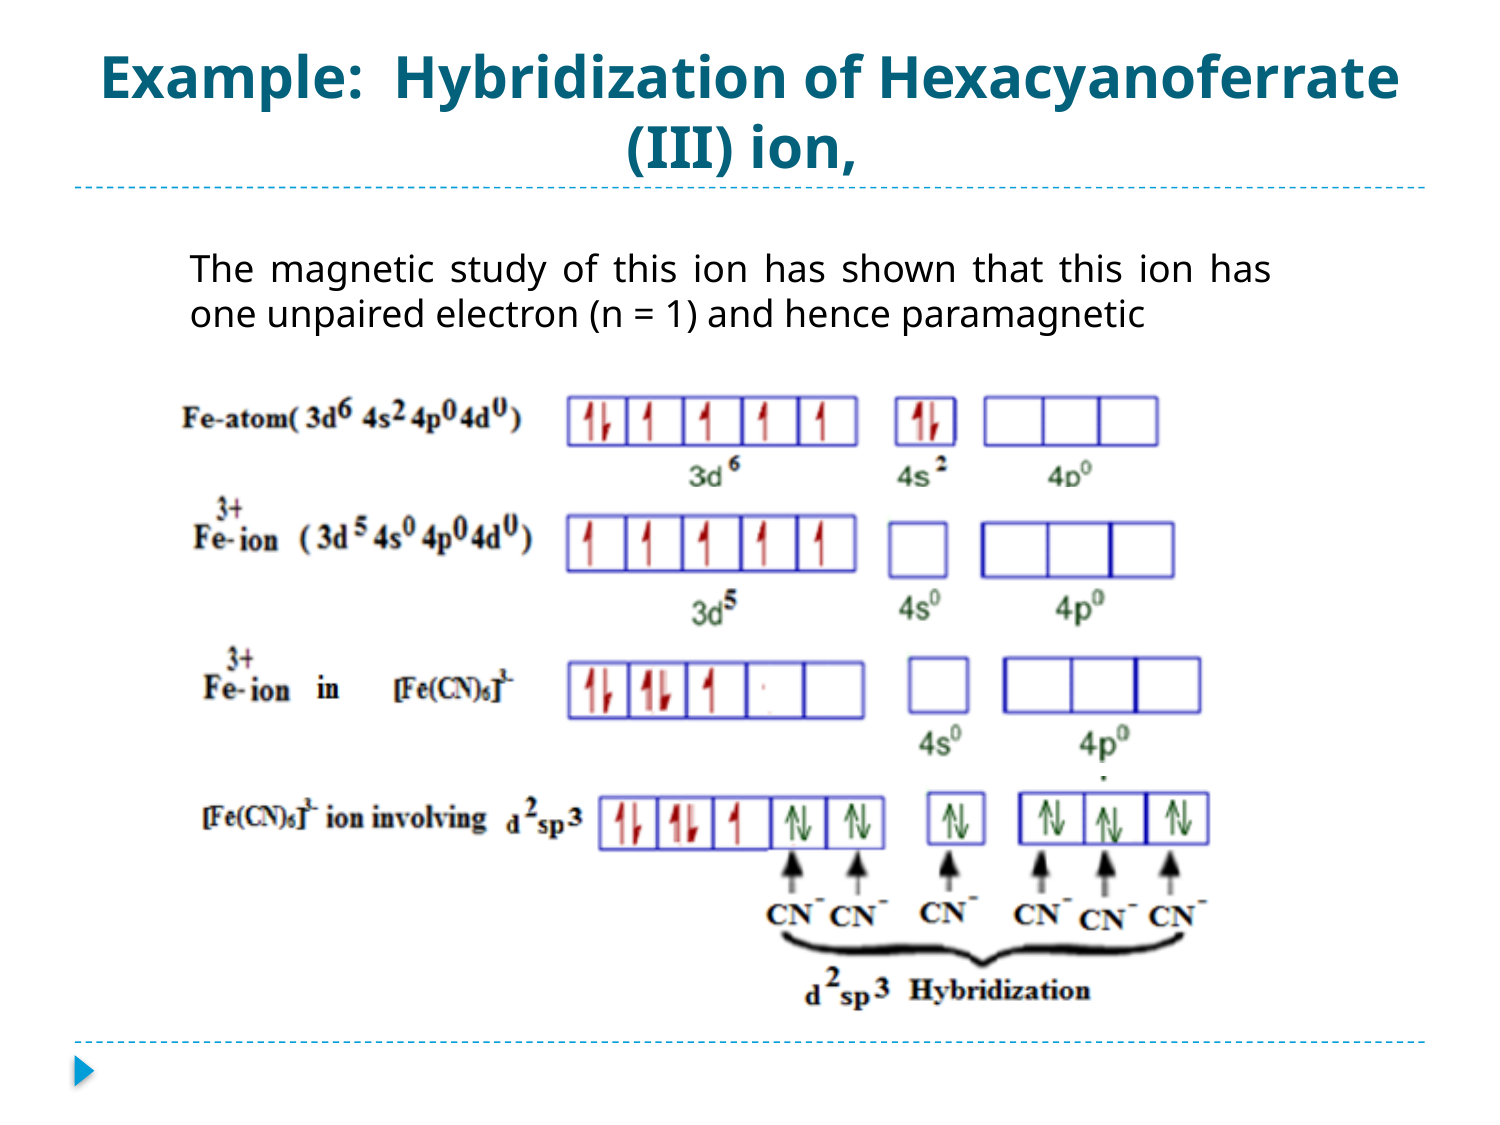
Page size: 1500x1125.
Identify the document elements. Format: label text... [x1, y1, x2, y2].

text_box The magnetic study of this ion has shown that this ion has one unpaired electron (n = 1) and hence paramagnetic [174, 237, 1288, 343]
picture [187, 776, 1226, 1026]
picture [174, 487, 1213, 763]
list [174, 350, 1201, 487]
